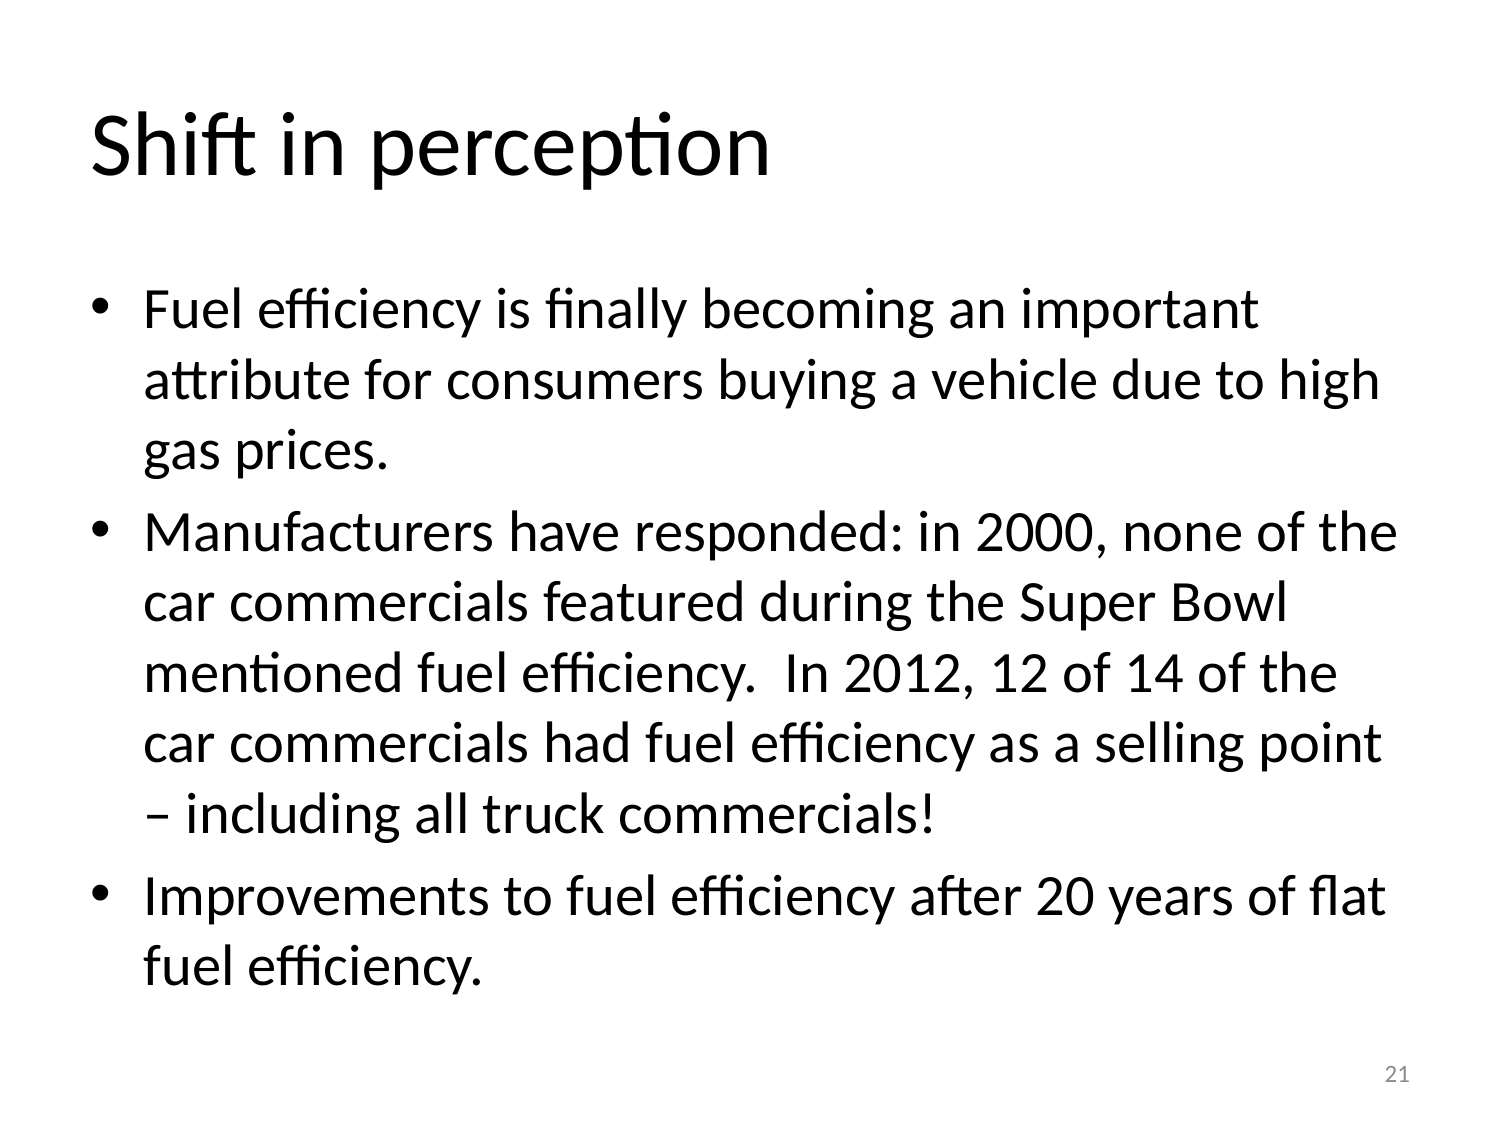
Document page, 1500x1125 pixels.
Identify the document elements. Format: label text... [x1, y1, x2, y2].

title Shift in perception [75, 45, 1425, 233]
slide_number 21 [1074, 1042, 1425, 1103]
list Fuel efficiency is finally becoming an important attribute for consumers buying a vehicle due to high gas prices. Manufacturers have responded: in 2000, none of the car commercials featured during the Super Bowl mentioned fuel efficiency. In 2012, 12 of 14 of the car commercials had fuel efficiency as a selling point – including all truck commercials! Improvements to fuel efficiency after 20 years of flat fuel efficiency. [75, 262, 1425, 1005]
